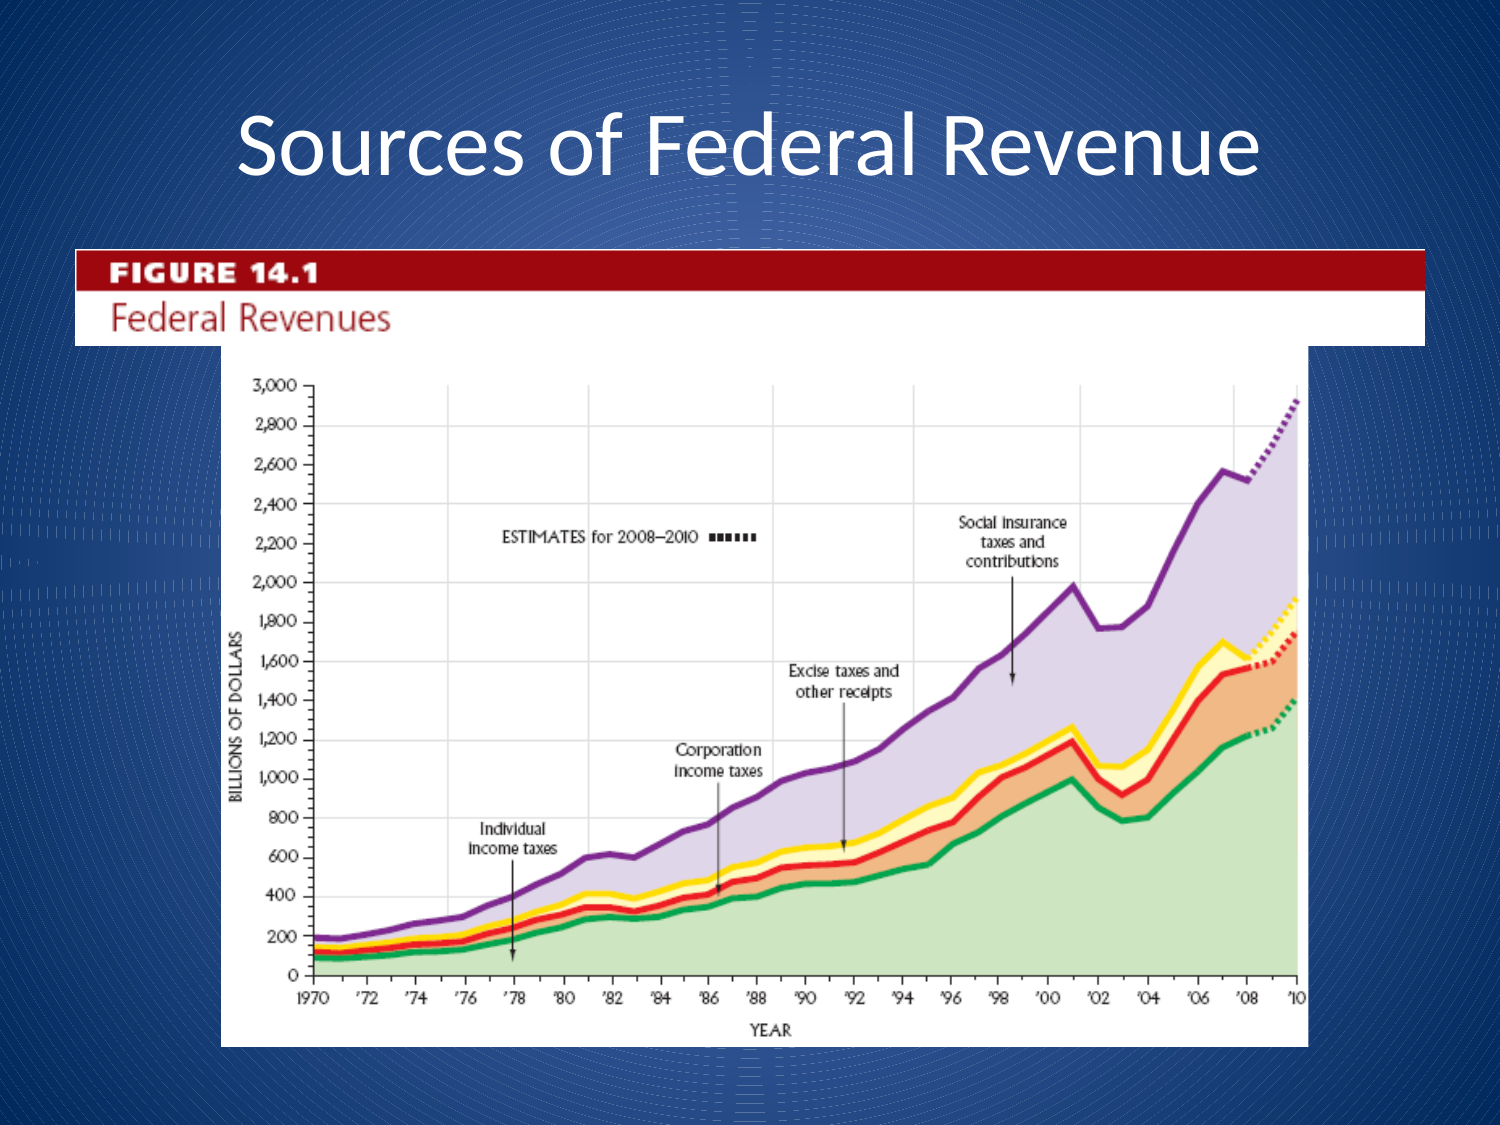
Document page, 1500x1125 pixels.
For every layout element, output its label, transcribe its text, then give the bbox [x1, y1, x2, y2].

title Sources of Federal Revenue [75, 45, 1425, 233]
picture [74, 249, 1426, 346]
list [220, 345, 1309, 1047]
